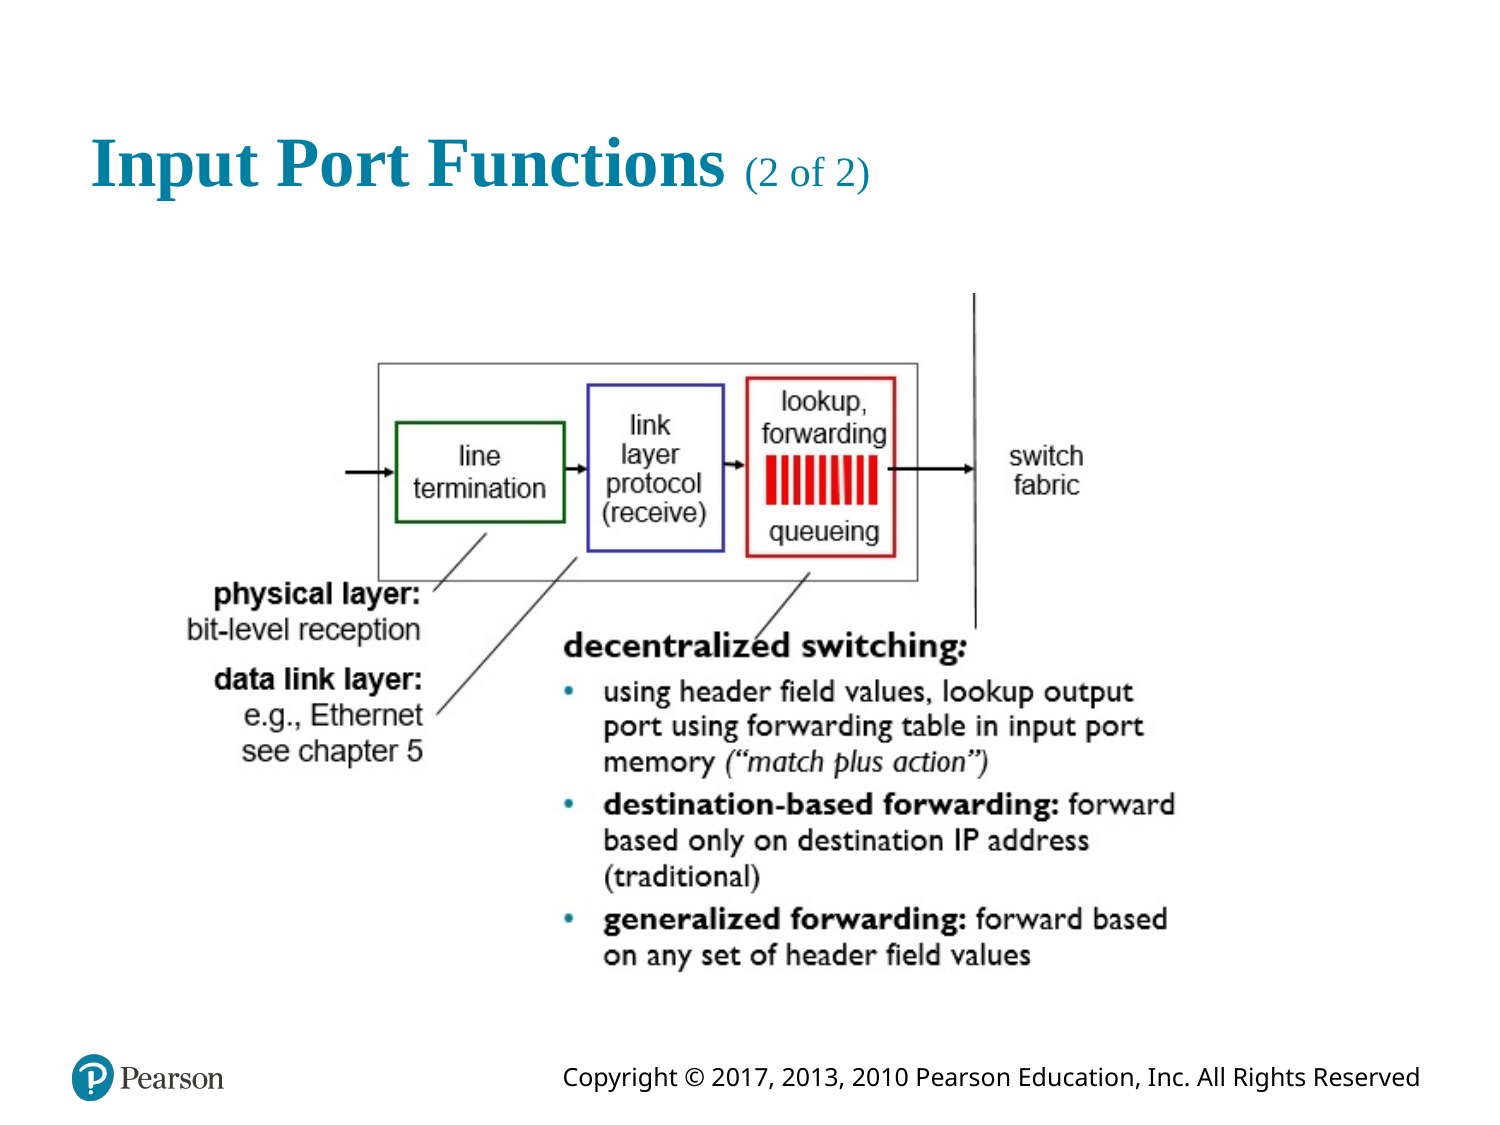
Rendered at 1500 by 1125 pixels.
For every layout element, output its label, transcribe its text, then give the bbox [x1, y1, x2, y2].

picture [183, 293, 1184, 975]
picture [72, 1087, 83, 1101]
picture [80, 1063, 106, 1088]
picture [98, 1054, 224, 1101]
picture [72, 1054, 88, 1070]
title Input Port Functions (2 of 2) [75, 35, 1425, 216]
